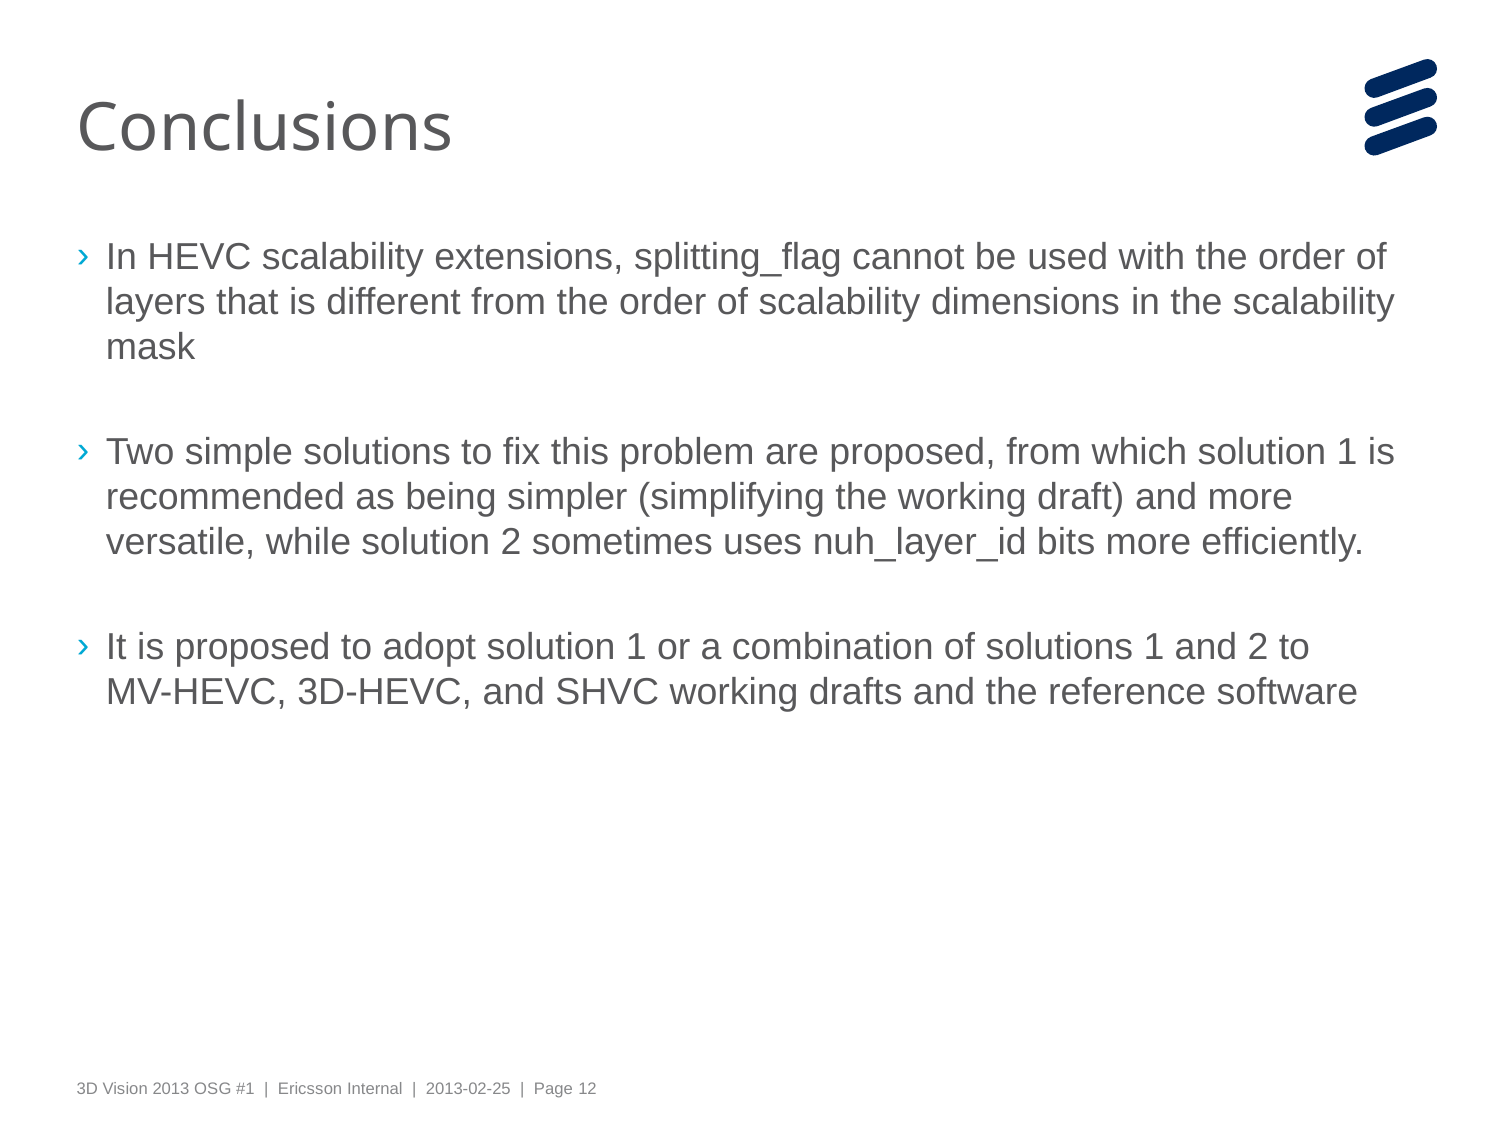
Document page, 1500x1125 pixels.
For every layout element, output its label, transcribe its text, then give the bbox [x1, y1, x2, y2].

title Conclusions [64, 91, 1295, 173]
list In HEVC scalability extensions, splitting_flag cannot be used with the order of layers that is different from the order of scalability dimensions in the scalability mask Two simple solutions to fix this problem are proposed, from which solution 1 is recommended as being simpler (simplifying the working draft) and more versatile, while solution 2 sometimes uses nuh_layer_id bits more efficiently. It is proposed to adopt solution 1 or a combination of solutions 1 and 2 to MV-HEVC, 3D-HEVC, and SHVC working drafts and the reference software [64, 231, 1436, 1036]
